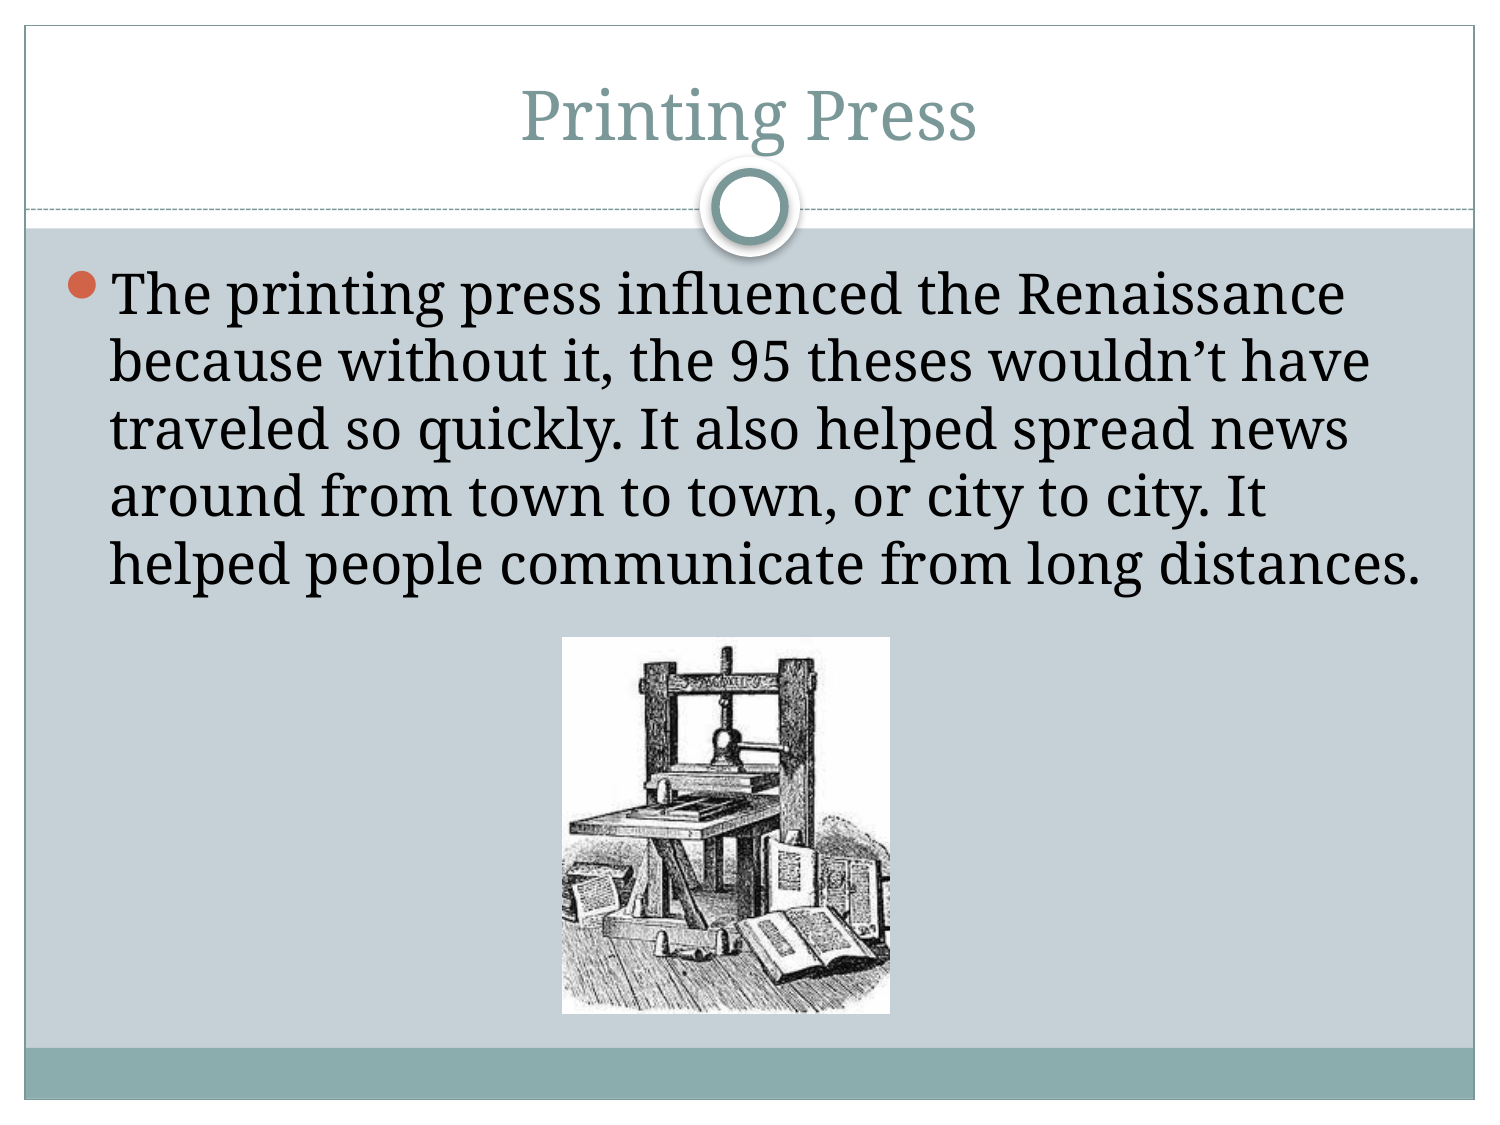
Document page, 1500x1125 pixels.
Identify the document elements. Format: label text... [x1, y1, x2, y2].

list The printing press influenced the Renaissance because without it, the 95 theses wouldn’t have traveled so quickly. It also helped spread news around from town to town, or city to city. It helped people communicate from long distances. [49, 250, 1445, 1001]
picture [562, 637, 890, 1015]
title Printing Press [49, 37, 1450, 162]
